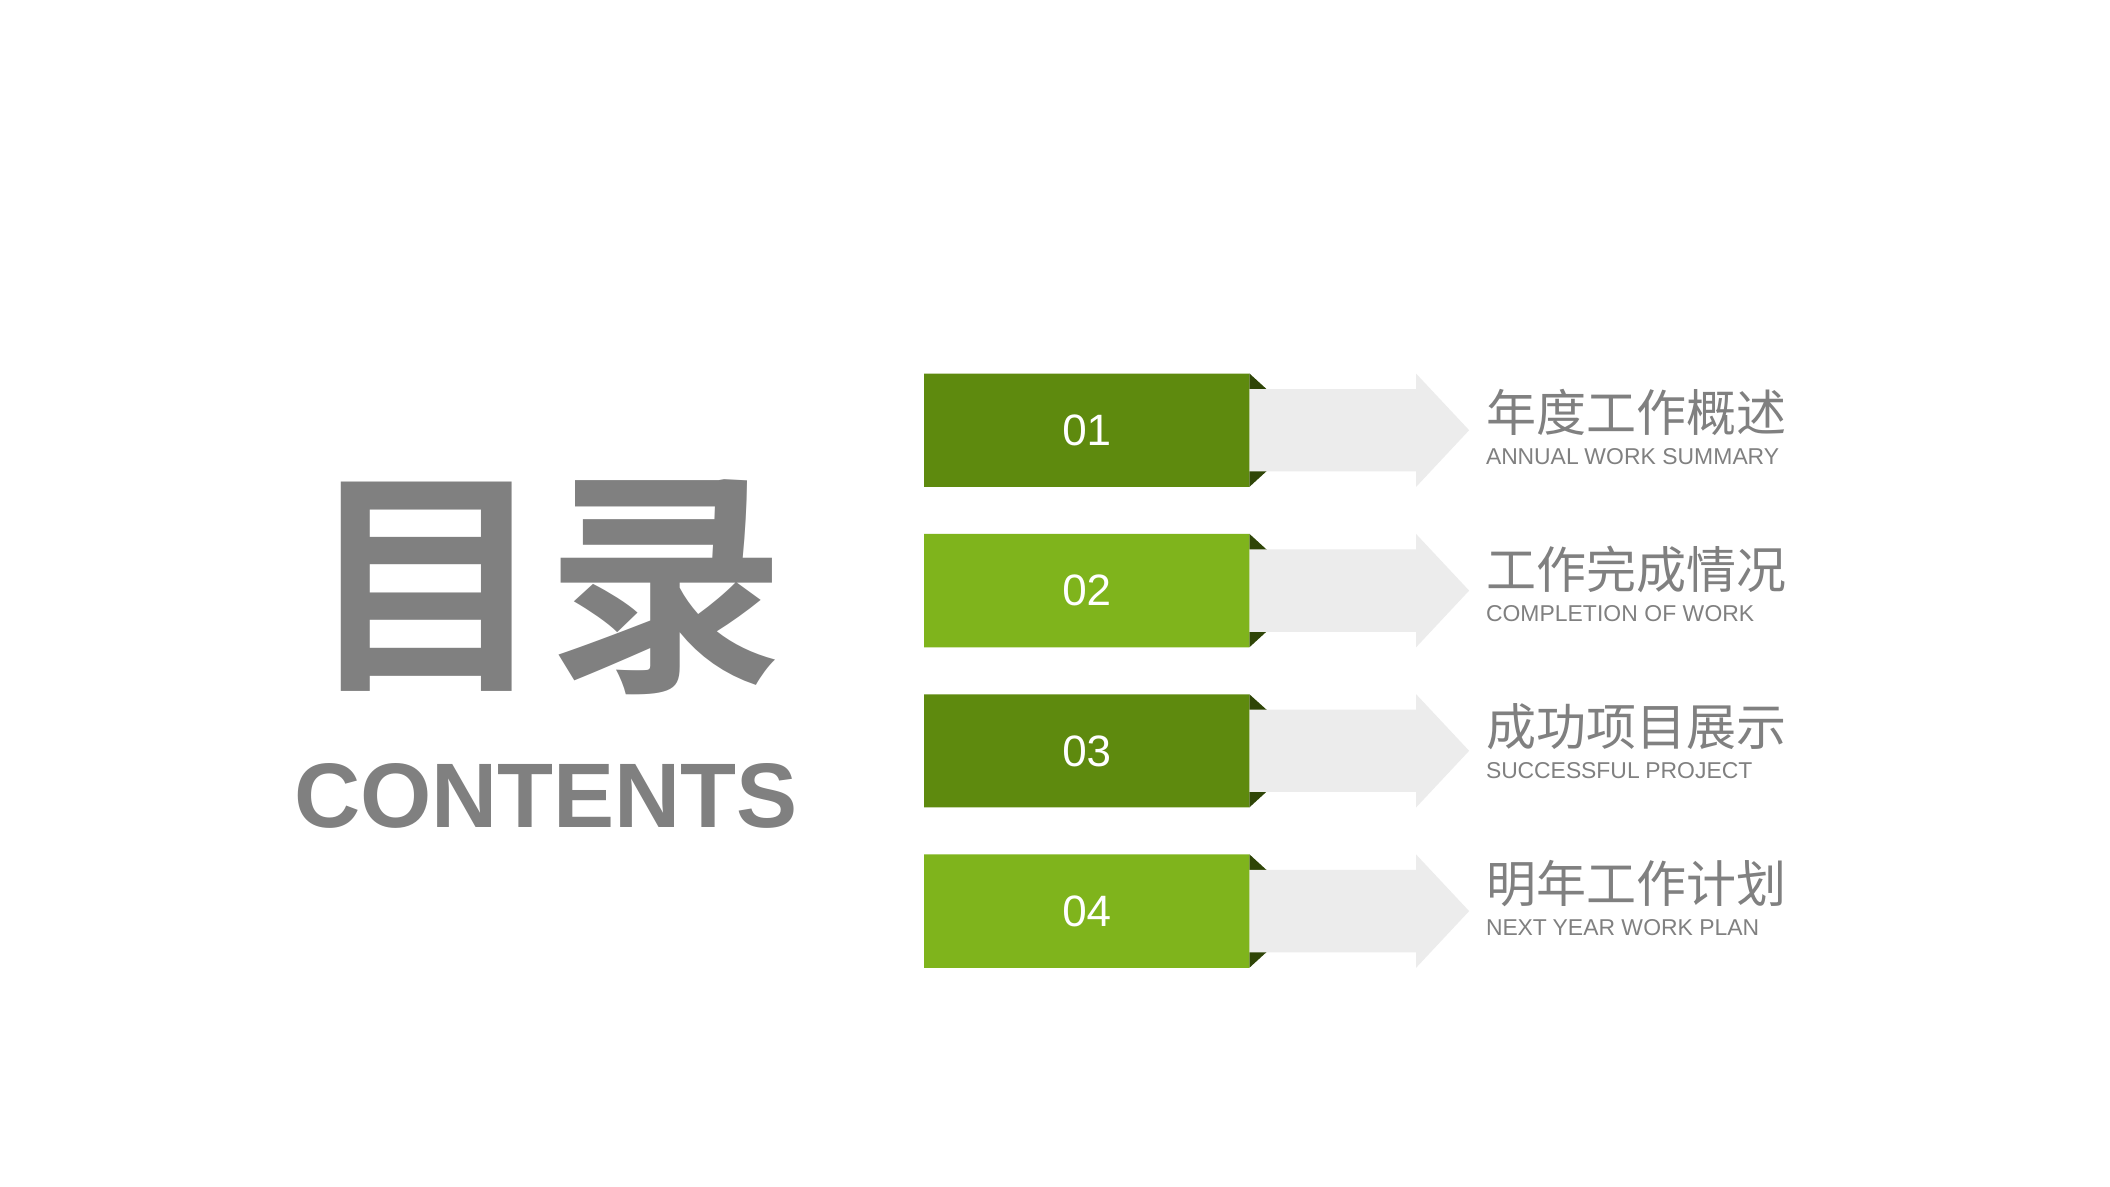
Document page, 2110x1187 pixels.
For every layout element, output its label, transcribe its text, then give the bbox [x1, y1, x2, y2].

text_box [1248, 852, 1266, 868]
text_box 01 [923, 372, 1250, 488]
text_box [1250, 691, 1471, 811]
text_box 03 [923, 693, 1250, 808]
text_box [1248, 473, 1267, 490]
text_box 04 [923, 853, 1250, 969]
text_box [1250, 851, 1471, 971]
text_box [1248, 633, 1267, 650]
text_box [1250, 531, 1471, 650]
text_box [1248, 371, 1267, 388]
text_box [1248, 954, 1266, 971]
text_box CONTENTS [275, 735, 818, 846]
text_box 02 [923, 533, 1250, 648]
text_box [1248, 691, 1267, 708]
text_box 目录 [294, 432, 799, 721]
text_box [1248, 793, 1267, 810]
text_box [1248, 531, 1267, 548]
text_box [1250, 370, 1471, 490]
